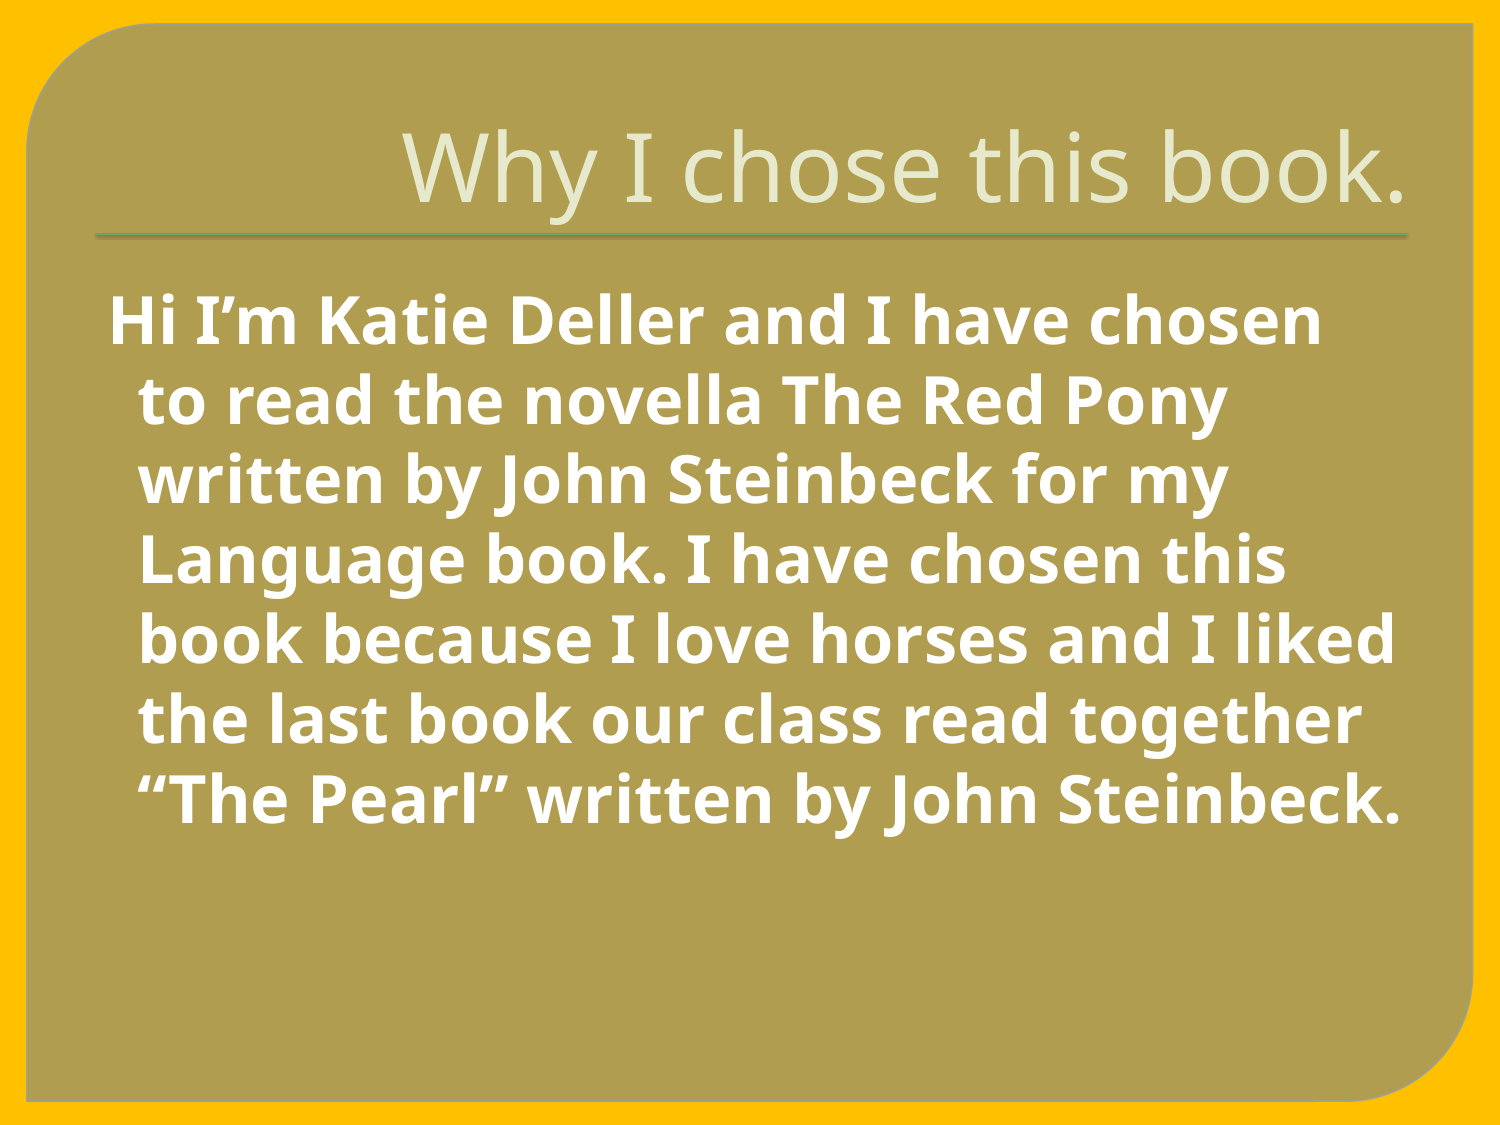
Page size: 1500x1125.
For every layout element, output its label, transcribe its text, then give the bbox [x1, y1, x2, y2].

list Hi I’m Katie Deller and I have chosen to read the novella The Red Pony written by John Steinbeck for my Language book. I have chosen this book because I love horses and I liked the last book our class read together “The Pearl” written by John Steinbeck. [75, 270, 1425, 1013]
title Why I chose this book. [75, 41, 1425, 230]
